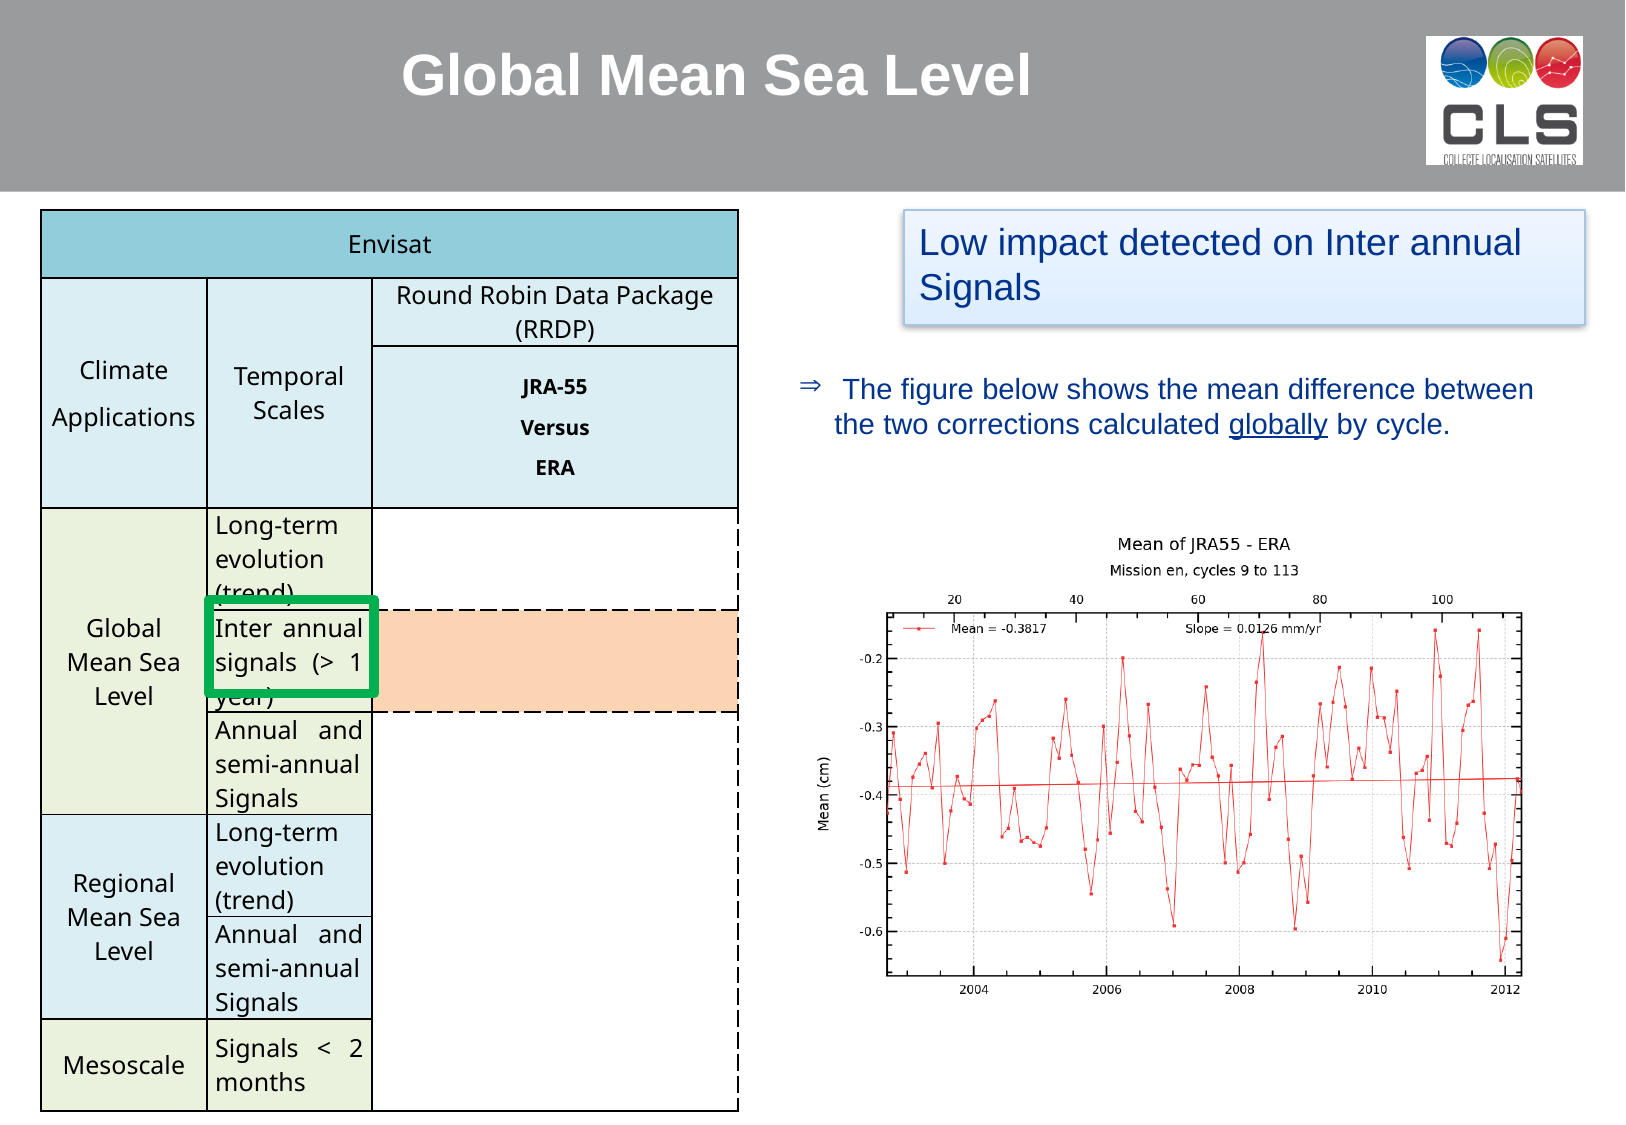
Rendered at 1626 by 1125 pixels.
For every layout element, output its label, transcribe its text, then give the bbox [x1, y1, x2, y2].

table_cell Annual and semi-annual Signals [208, 713, 371, 814]
table_cell Regional Mean Sea Level [42, 815, 206, 1018]
text_box The figure below shows the mean difference between the two corrections calculated globally by cycle. [784, 362, 1599, 448]
table_cell Mesoscale [42, 1020, 206, 1110]
picture [788, 515, 1548, 1020]
table_cell Long-term evolution (trend) [208, 509, 371, 597]
picture [1426, 36, 1583, 165]
table_cell Annual and semi-annual Signals [208, 917, 371, 1018]
table_header Envisat [42, 211, 737, 277]
table_cell [373, 509, 738, 610]
table_cell Signals < 2 months [208, 1020, 371, 1110]
table_cell [373, 610, 738, 712]
text_box Global Mean Sea Level [386, 40, 1162, 119]
table_cell [373, 712, 738, 1110]
table_cell Global Mean Sea Level [42, 509, 206, 814]
table_cell Long-term evolution (trend) [208, 815, 371, 916]
table_cell Climate Applications [42, 279, 206, 507]
table_cell Temporal Scales [208, 279, 371, 507]
table_cell JRA-55 Versus ERA [373, 347, 737, 507]
table_cell Round Robin Data Package (RRDP) [373, 279, 737, 345]
text_box [207, 597, 376, 696]
table_cell Inter annual signals (> 1 year) [208, 696, 371, 711]
text_box Low impact detected on Inter annual Signals [903, 209, 1586, 326]
